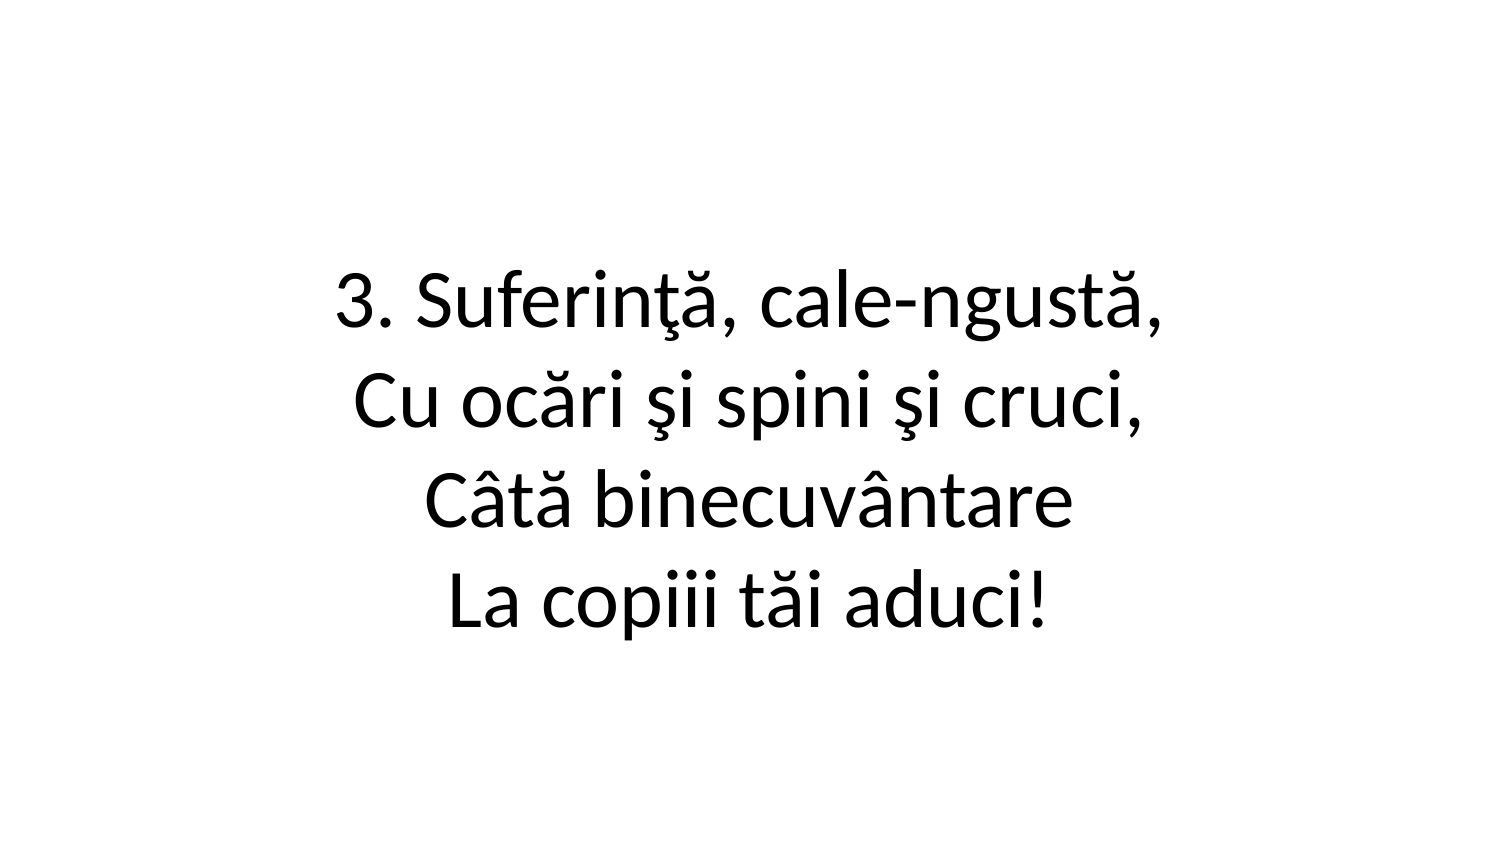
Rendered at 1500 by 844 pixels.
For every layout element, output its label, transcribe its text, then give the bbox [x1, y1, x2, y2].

text_box 3. Suferinţă, cale-ngustă, Cu ocări şi spini şi cruci, Câtă binecuvântare La copiii tăi aduci! [318, 192, 1182, 652]
